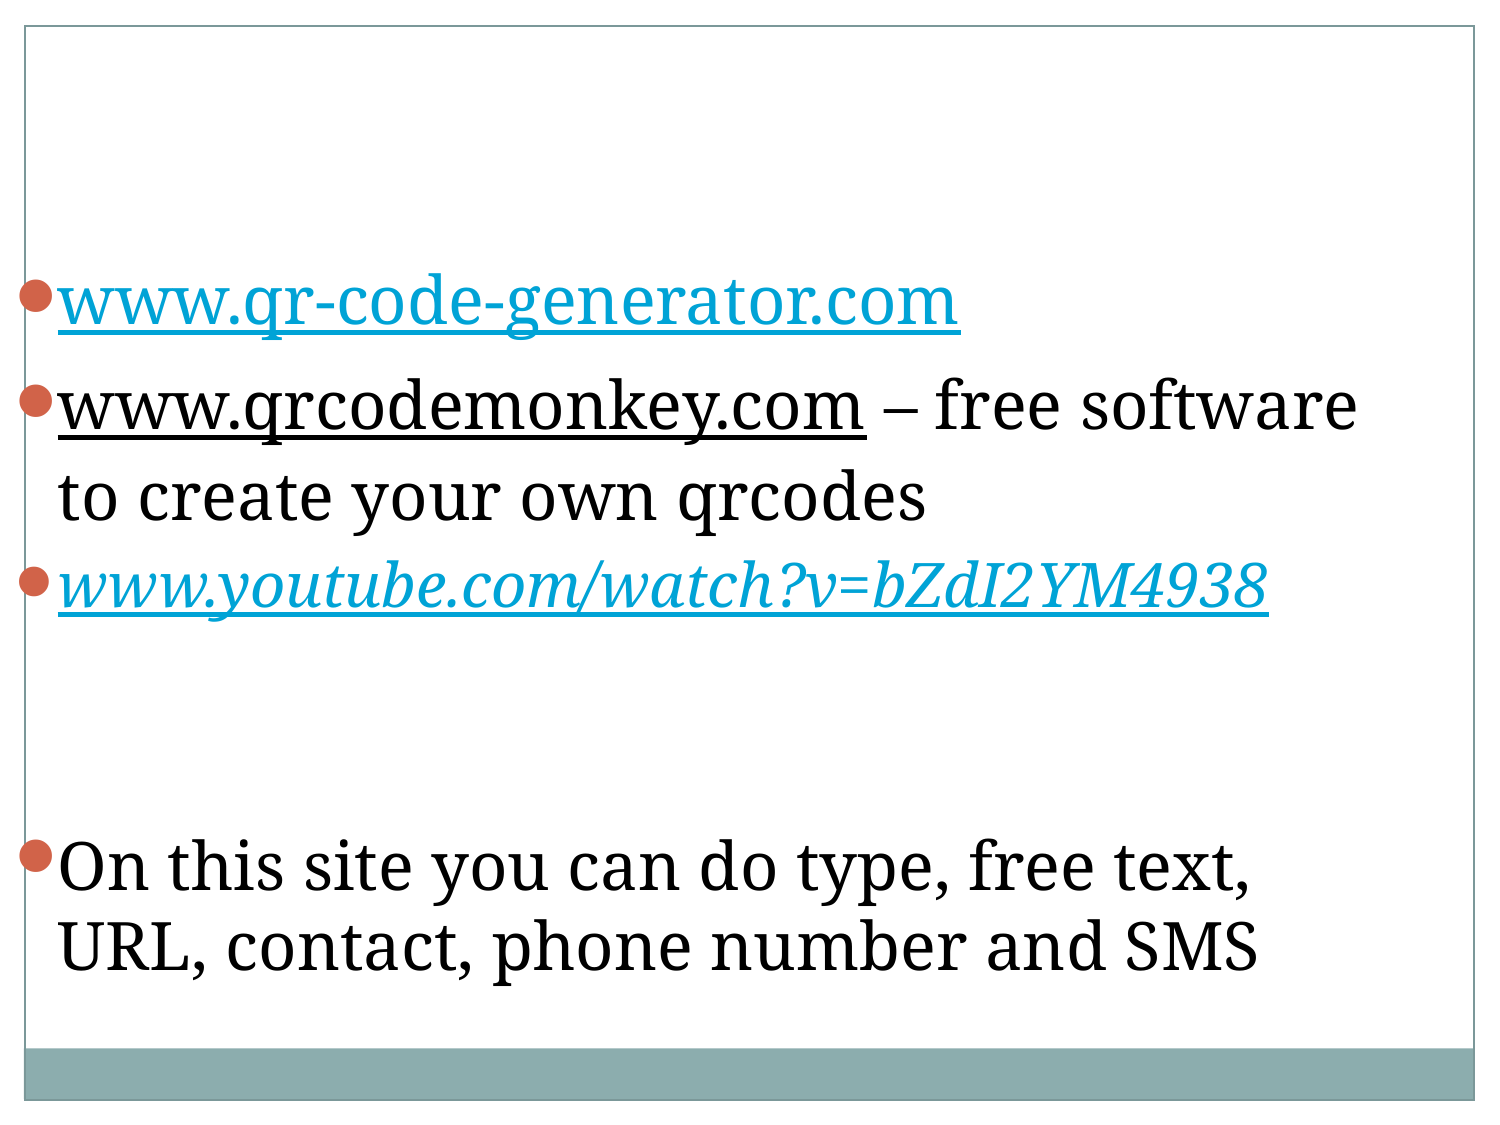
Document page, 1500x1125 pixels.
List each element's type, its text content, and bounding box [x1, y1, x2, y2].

list www.qr-code-generator.com www.qrcodemonkey.com – free software to create your own qrcodes www.youtube.com/watch?v=bZdI2YM4938 On this site you can do type, free text, URL, contact, phone number and SMS [0, 250, 1396, 1001]
